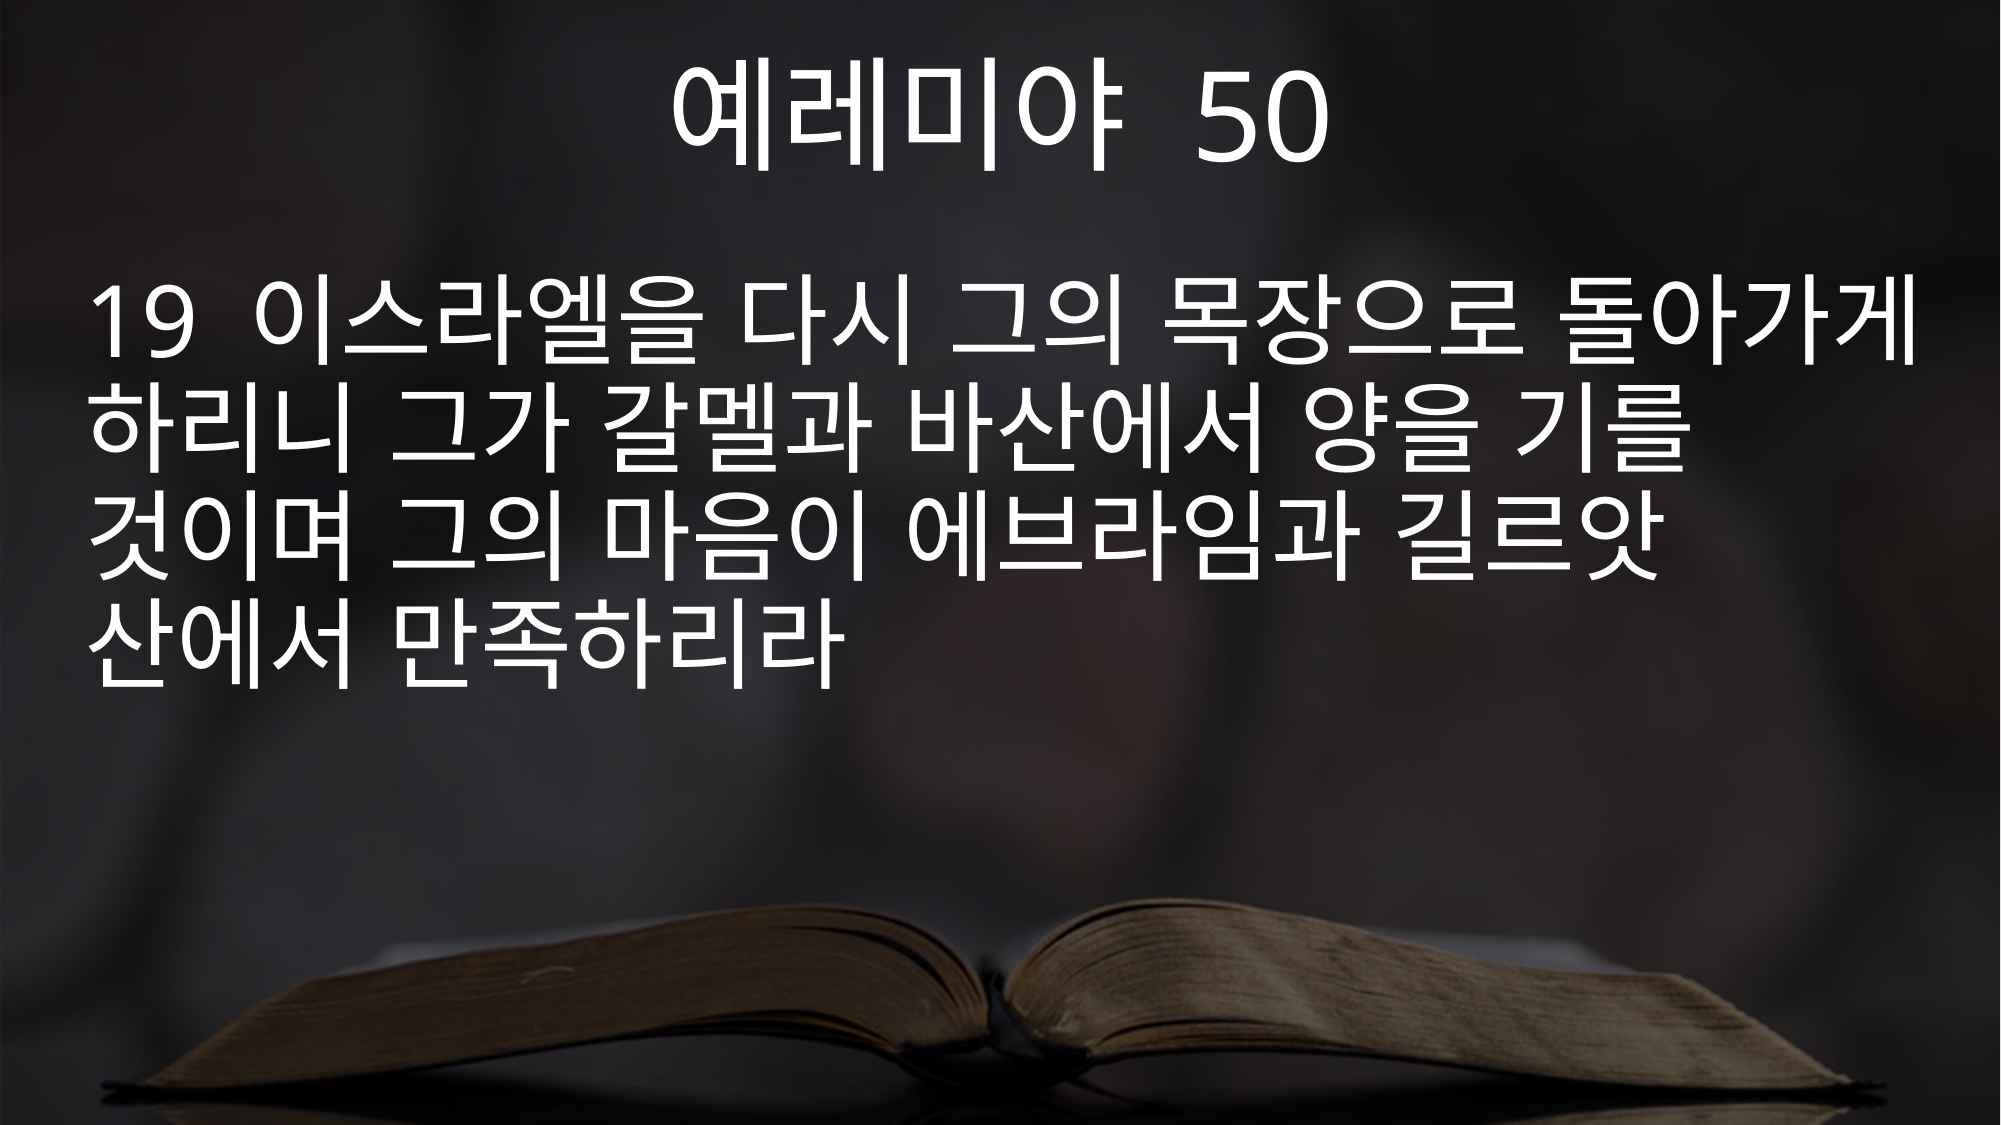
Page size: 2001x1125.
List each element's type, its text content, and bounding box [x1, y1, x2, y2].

list 19 이스라엘을 다시 그의 목장으로 돌아가게 하리니 그가 갈멜과 바산에서 양을 기를 것이며 그의 마음이 에브라임과 길르앗 산에서 만족하리라 [69, 263, 1953, 423]
picture [0, 0, 2001, 1125]
footer 예레미야 50 [0, 32, 2000, 192]
